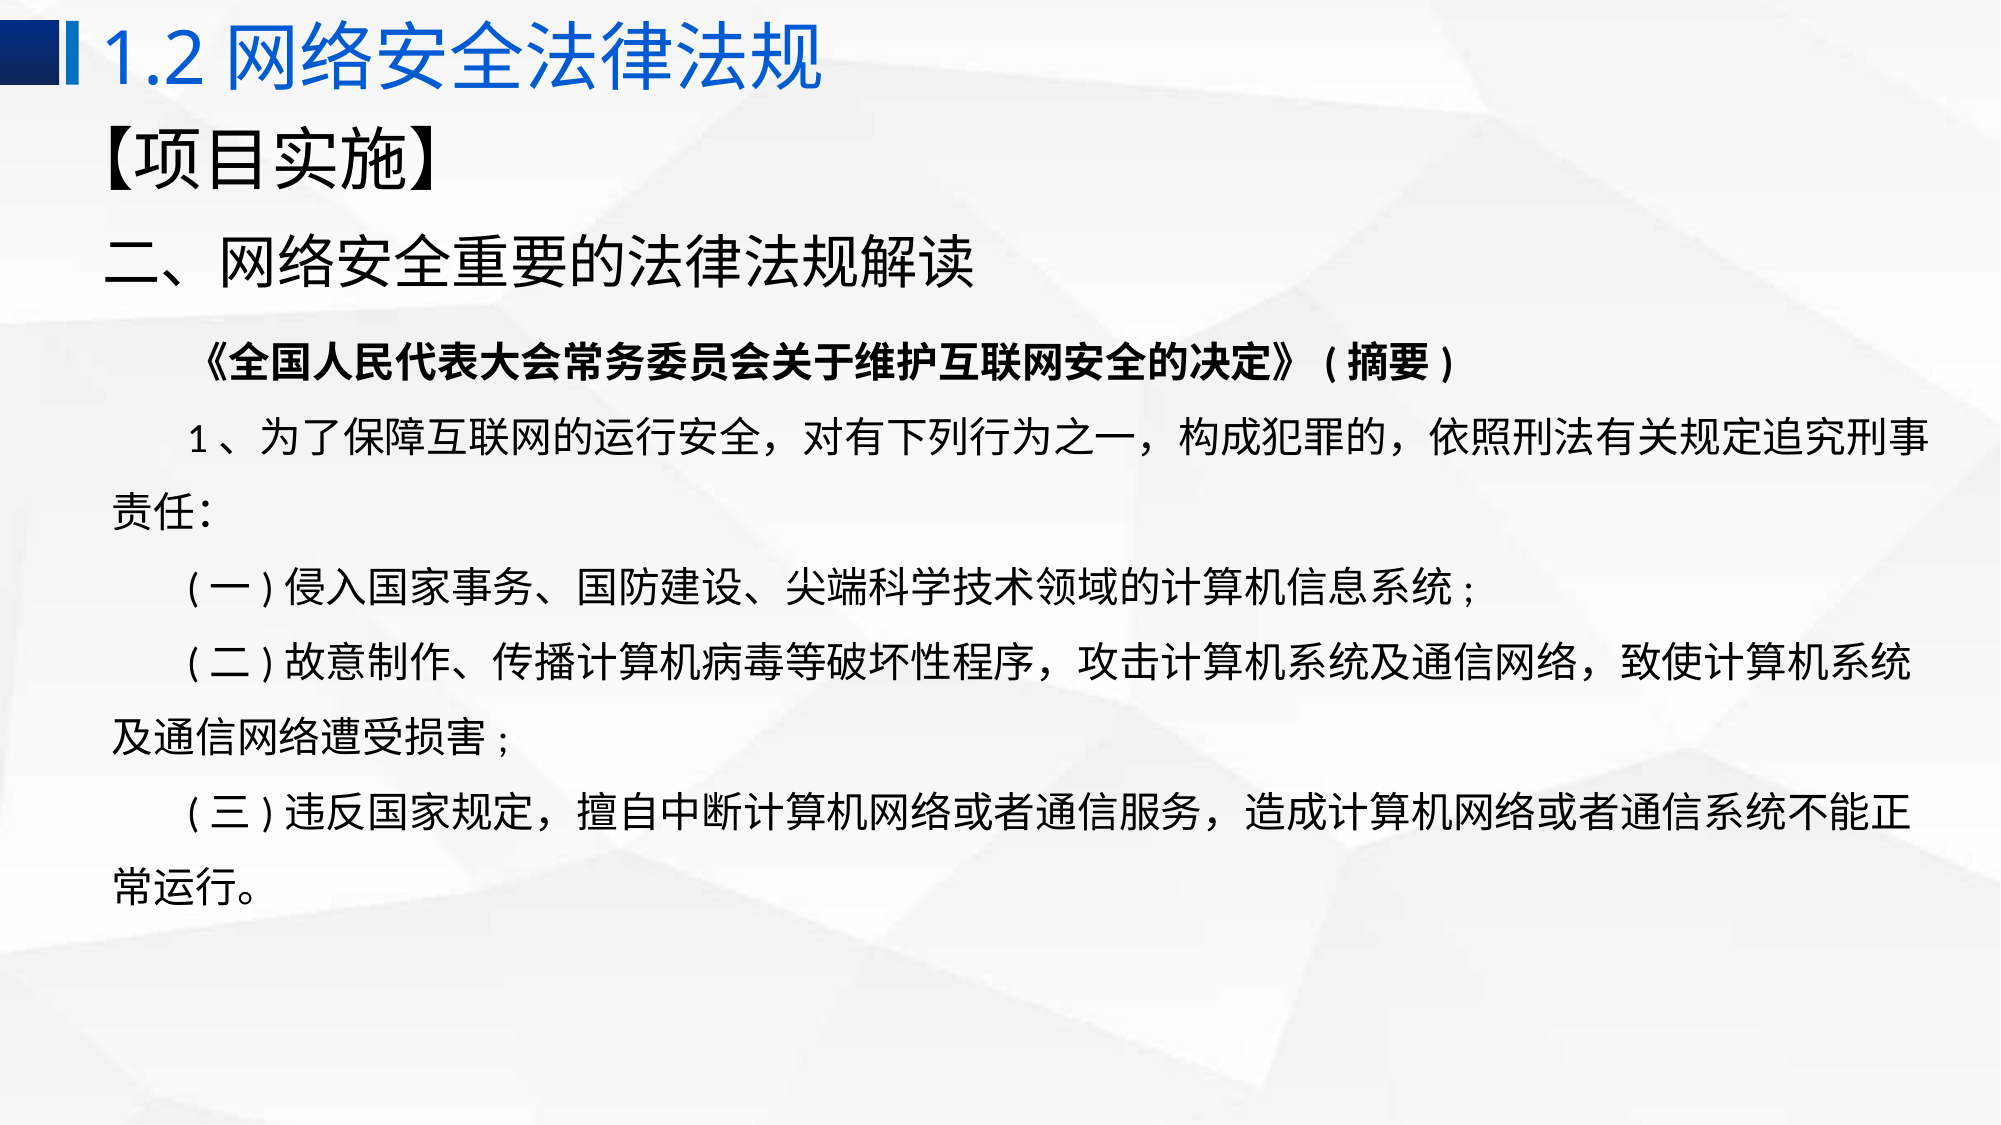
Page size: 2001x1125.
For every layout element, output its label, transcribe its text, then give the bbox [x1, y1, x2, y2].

picture [0, 0, 2001, 1125]
text_box 1.2网络安全法律法规 [85, 9, 1441, 101]
text_box 《全国人民代表大会常务委员会关于维护互联网安全的决定》(摘要) 1、为了保障互联网的运行安全，对有下列行为之一，构成犯罪的，依照刑法有关规定追究刑事责任： (一)侵入国家事务、国防建设、尖端科学技术领域的计算机信息系统; (二)故意制作、传播计算机病毒等破坏性程序，攻击计算机系统及通信网络，致使计算机系统及通信网络遭受损害; (三)违反国家规定，擅自中断计算机网络或者通信服务，造成计算机网络或者通信系统不能正常运行。 [97, 328, 1960, 919]
text_box 二、网络安全重要的法律法规解读 [87, 217, 1947, 307]
text_box [0, 20, 60, 85]
title 【项目实施】 [49, 117, 624, 208]
text_box [66, 20, 79, 85]
